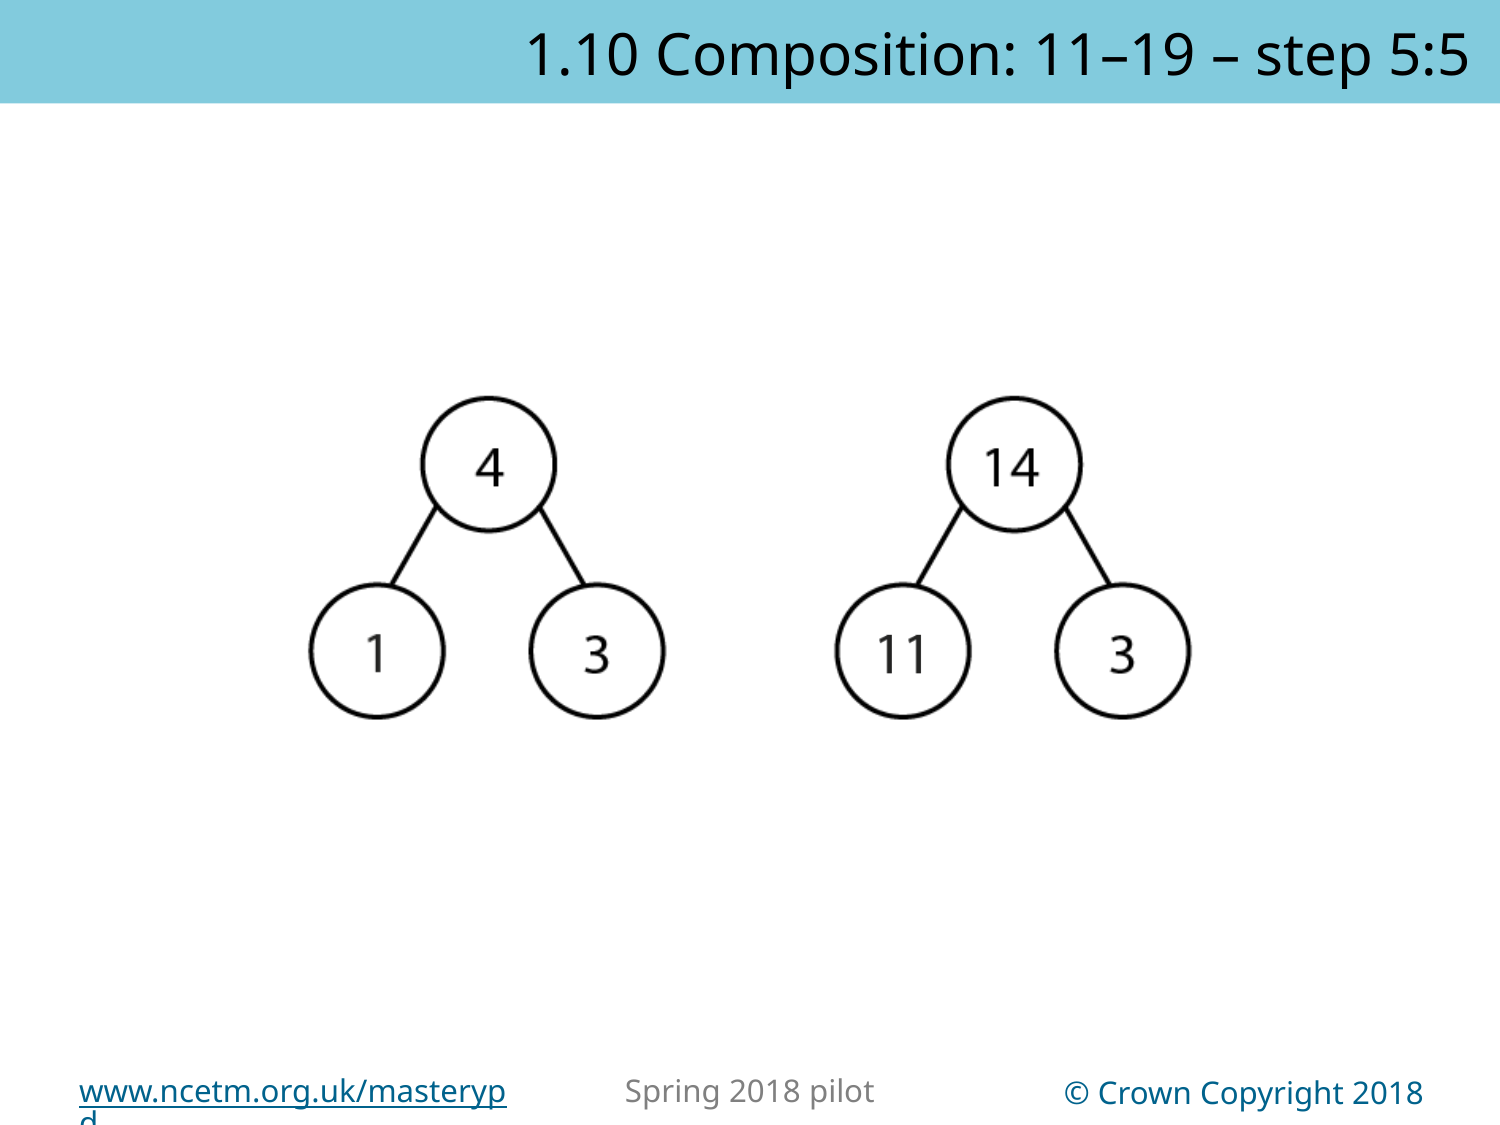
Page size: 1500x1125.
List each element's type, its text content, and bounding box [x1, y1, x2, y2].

picture [96, 374, 727, 751]
picture [808, 374, 1235, 751]
list 1.10 Composition: 11–19 – step 5:5 [0, 0, 1500, 104]
